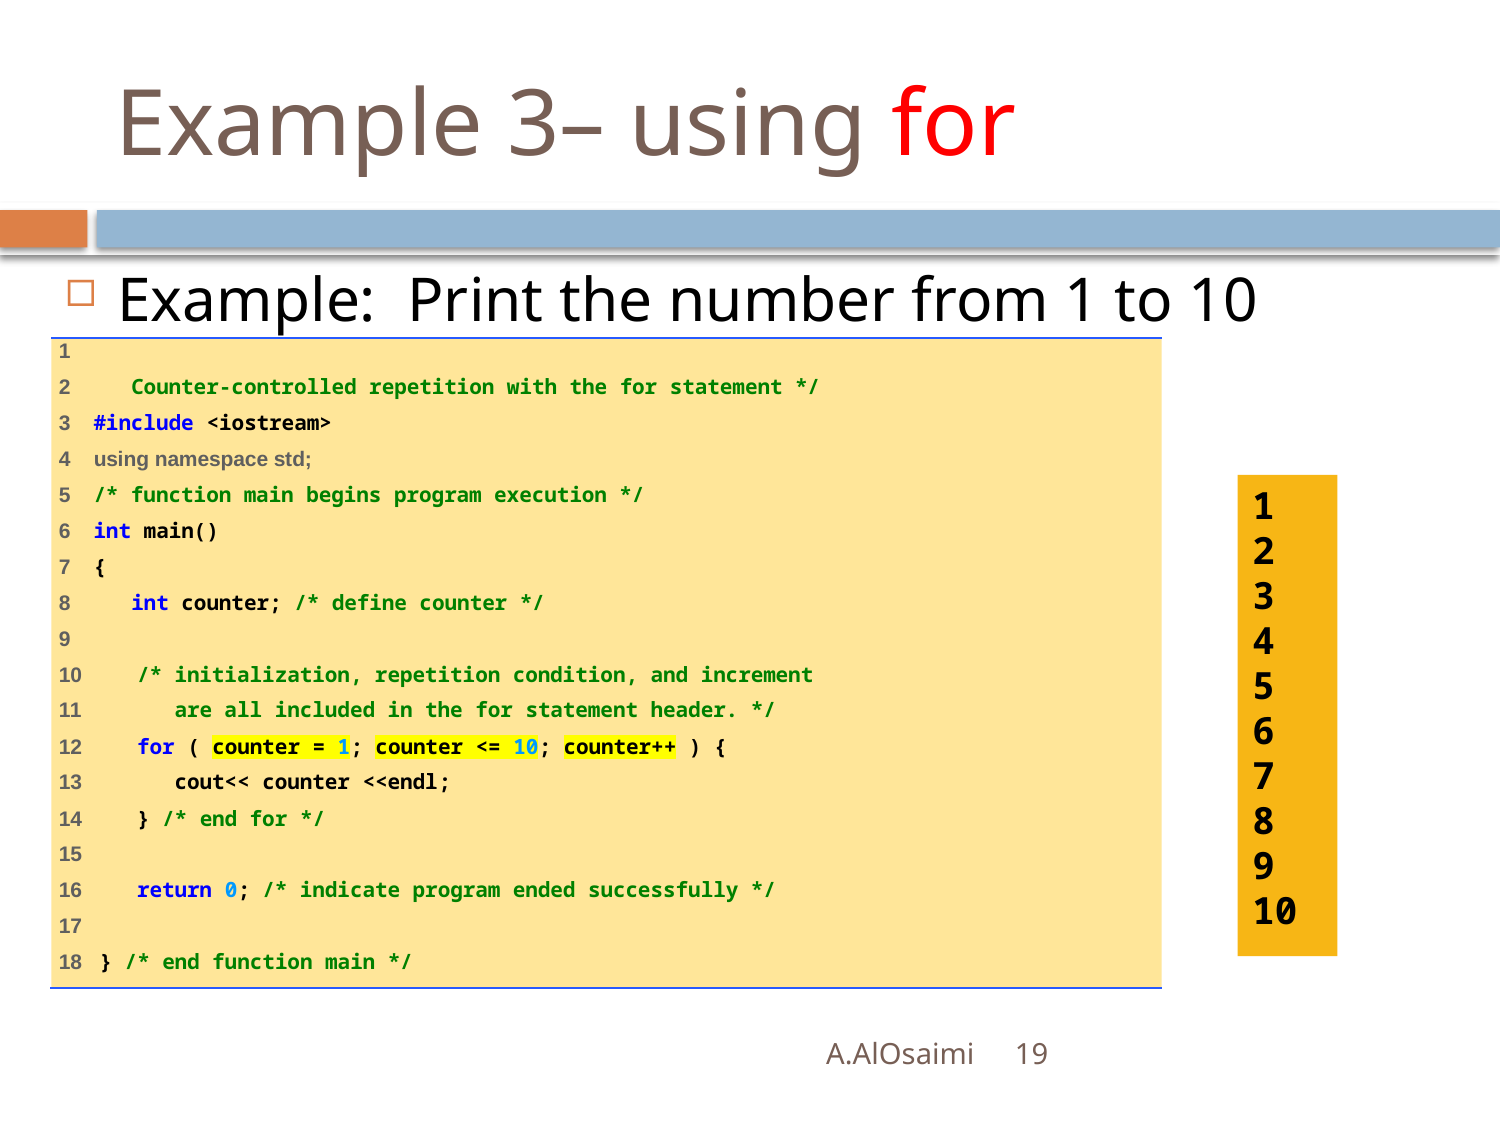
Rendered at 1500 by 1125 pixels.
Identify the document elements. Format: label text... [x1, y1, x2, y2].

footer A.AlOsaimi [99, 1060, 990, 1085]
title Example 3– using for [100, 37, 1438, 200]
slide_number 19 [999, 1025, 1438, 1085]
list Example: Print the number from 1 to 10 [50, 253, 1500, 975]
text_box 1 2 3 4 5 6 7 8 9 10 [1237, 474, 1338, 957]
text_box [49, 337, 1166, 1051]
